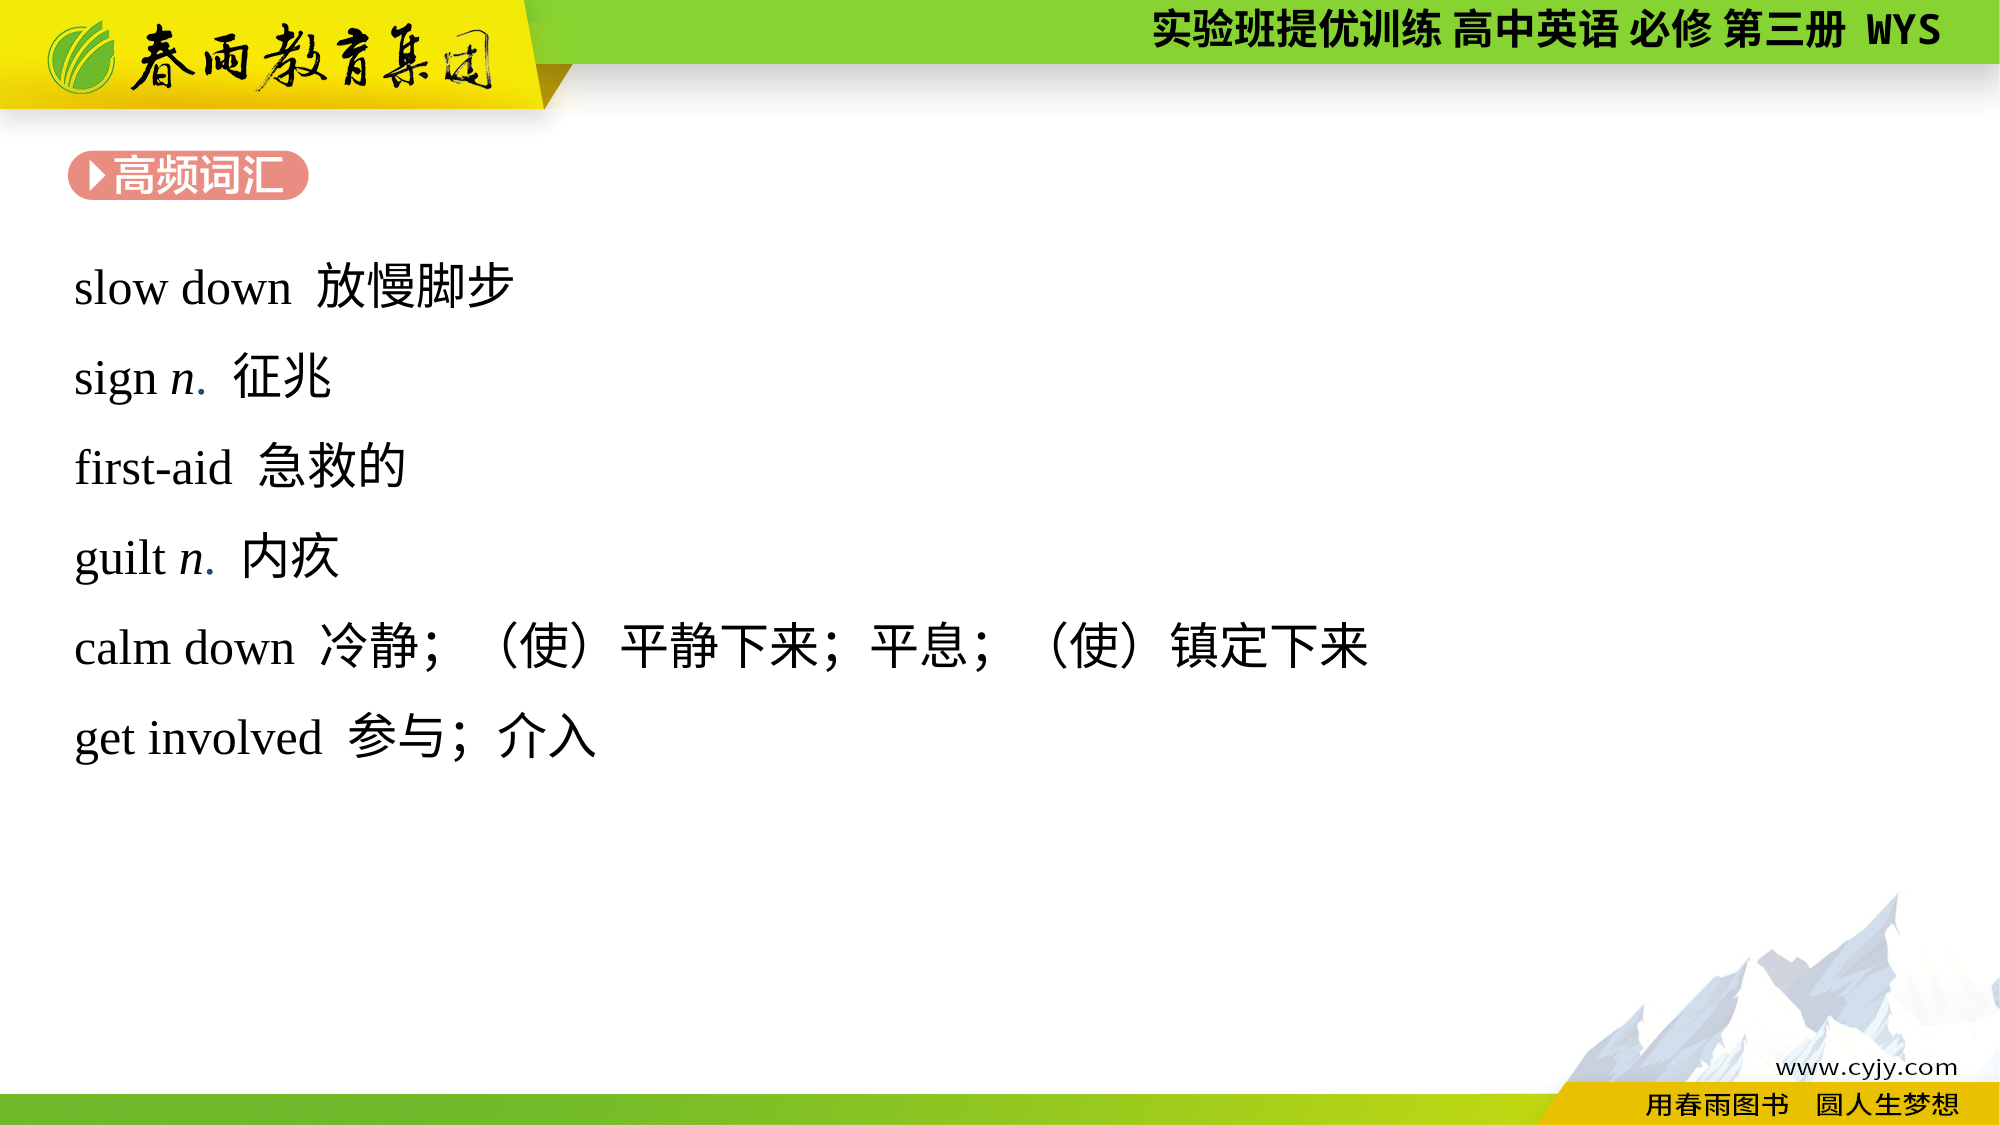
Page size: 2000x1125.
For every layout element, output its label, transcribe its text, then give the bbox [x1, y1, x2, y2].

picture [0, 0, 2000, 1125]
list slow down 放慢脚步 sign n. 征兆 first-aid 急救的 guilt n. 内疚 calm down 冷静；（使）平静下来；平息；（使）镇定下来 get involved 参与；介入 [59, 217, 1944, 767]
